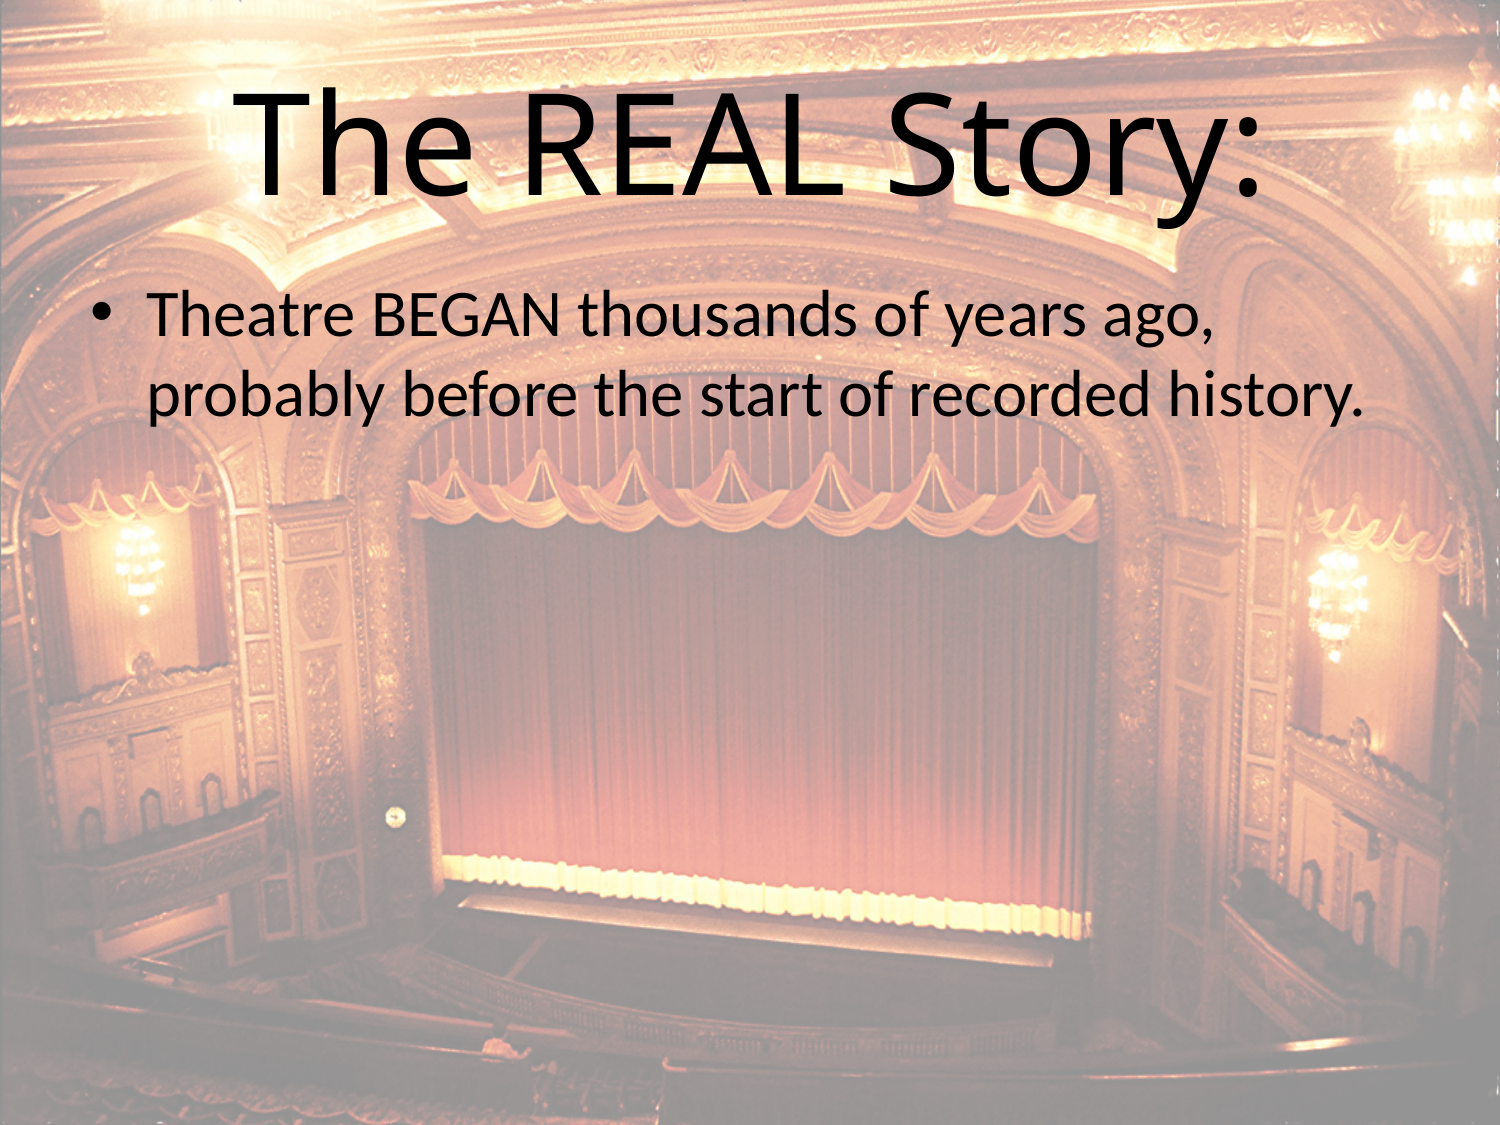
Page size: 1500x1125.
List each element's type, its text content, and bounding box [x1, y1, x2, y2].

title The REAL Story: [75, 45, 1425, 233]
list Theatre BEGAN thousands of years ago, probably before the start of recorded history. [75, 262, 1425, 1005]
